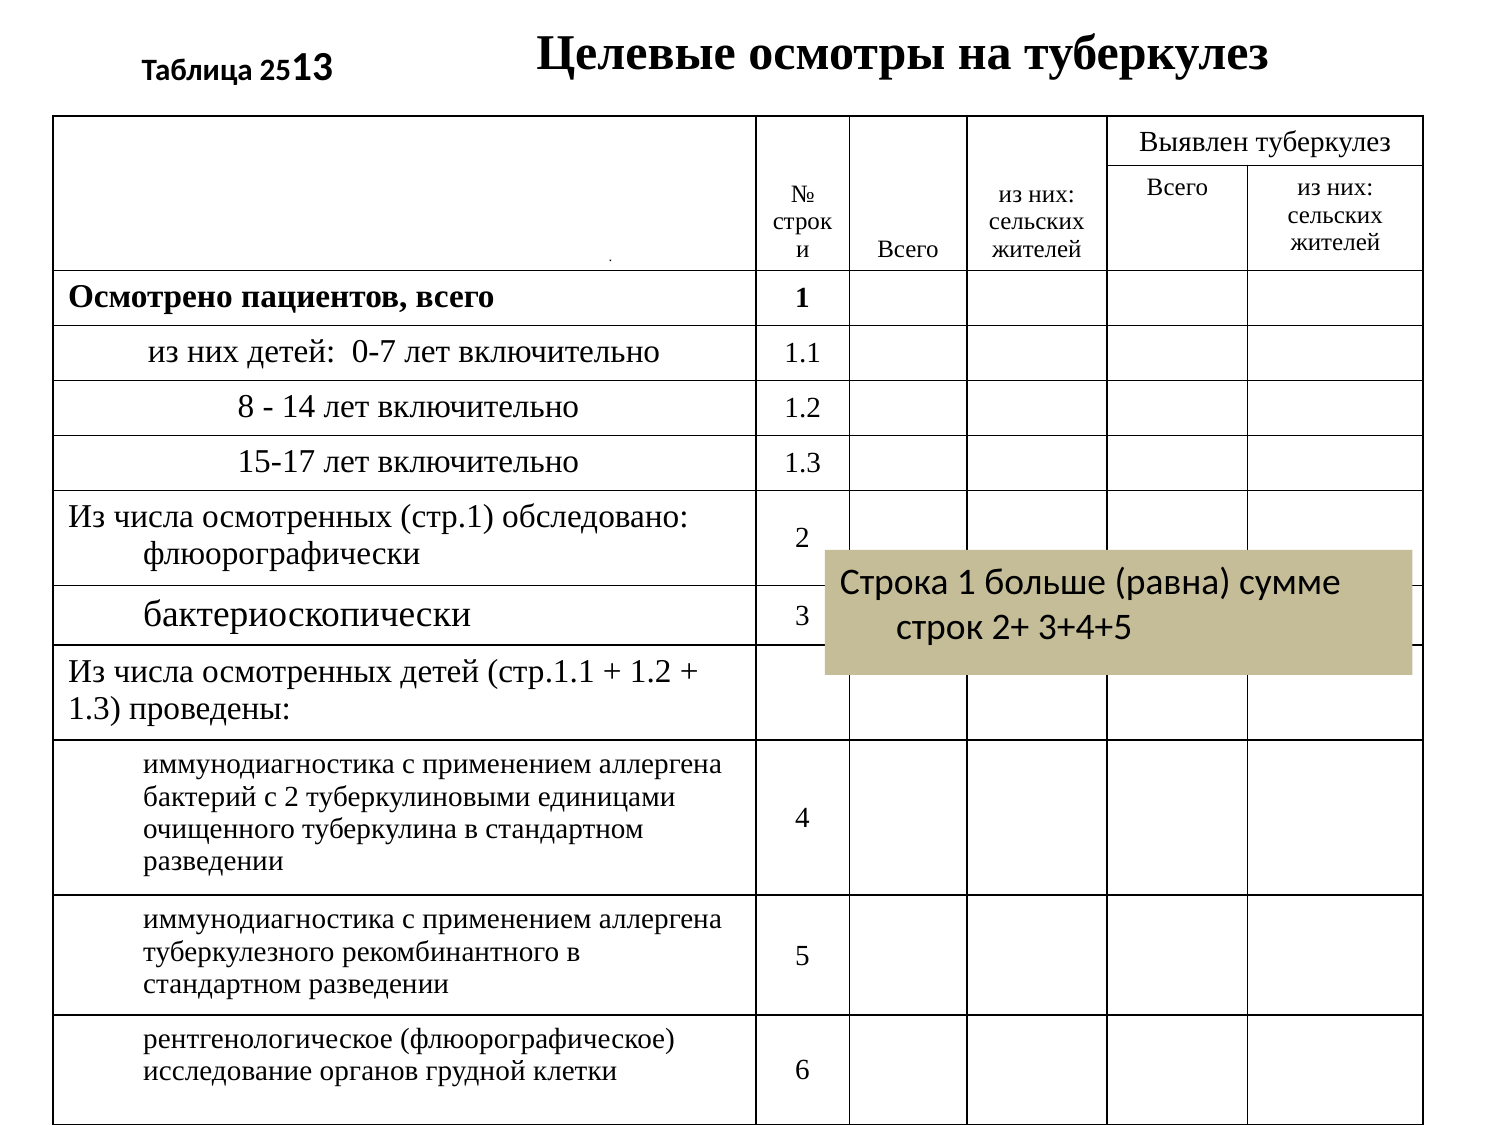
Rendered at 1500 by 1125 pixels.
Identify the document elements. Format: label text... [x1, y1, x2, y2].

table_cell 4 [757, 741, 849, 894]
table_cell [1108, 436, 1247, 490]
table_cell [1248, 741, 1422, 894]
table_cell 1.1 [757, 326, 849, 380]
table_cell из них: сельских жителей [1248, 166, 1422, 270]
table_cell 8 - 14 лет включительно [54, 381, 755, 435]
table_cell [1108, 1016, 1247, 1124]
table_header № строки [757, 117, 849, 270]
table_cell иммунодиагностика с применением аллергена туберкулезного рекомбинантного в стандартном разведении [54, 896, 755, 1014]
table_cell [850, 491, 966, 549]
table_cell [968, 381, 1106, 435]
table_cell [1108, 381, 1247, 435]
table_cell [1248, 491, 1422, 585]
table_cell [1248, 646, 1422, 739]
table_cell [968, 896, 1106, 1014]
table_cell [1108, 741, 1247, 894]
text_box Целевые осмотры на туберкулез [490, 0, 1328, 100]
table_cell Всего [1108, 166, 1247, 270]
table_cell [968, 741, 1106, 894]
table_cell Из числа осмотренных (стр.1) обследовано: флюорографически [54, 491, 755, 585]
table_cell 1.2 [757, 381, 849, 435]
table_cell [850, 326, 966, 380]
table_cell 1 [757, 271, 849, 325]
table_cell [1248, 271, 1422, 325]
table_cell [1108, 271, 1247, 325]
table_cell 6 [757, 1016, 849, 1124]
table_cell [968, 326, 1106, 380]
table_cell 15-17 лет включительно [54, 436, 755, 490]
table_cell Осмотрено пациентов, всего [54, 271, 755, 325]
table_cell [850, 436, 966, 490]
table_cell [1248, 1016, 1422, 1124]
table_cell [1108, 896, 1247, 1014]
title Таблица 2513 [29, 31, 455, 96]
table_cell [968, 1016, 1106, 1124]
table_cell 2 [757, 491, 849, 585]
table_cell [1108, 491, 1247, 549]
table_cell [1413, 586, 1422, 644]
table_cell [757, 646, 849, 739]
table_cell [968, 436, 1106, 490]
table_cell [968, 491, 1106, 549]
table_cell рентгенологическое (флюорографическое) исследование органов грудной клетки [54, 1016, 755, 1124]
table_cell из них детей: 0-7 лет включительно [54, 326, 755, 380]
table_cell [850, 381, 966, 435]
table_cell [850, 1016, 966, 1124]
text_box Строка 1 больше (равна) сумме строк 2+ 3+4+5 [824, 549, 1413, 675]
table_cell [850, 896, 966, 1014]
table_cell [1248, 436, 1422, 490]
table_cell [1108, 326, 1247, 380]
table_header [54, 117, 755, 270]
table_cell [850, 675, 966, 739]
table_cell [1248, 896, 1422, 1014]
table_header Выявлен туберкулез [1108, 117, 1422, 165]
table_cell [968, 675, 1106, 739]
table_cell бактериоскопически [54, 586, 755, 644]
table_header из них: сельских жителей [968, 117, 1106, 270]
table_cell [1248, 381, 1422, 435]
table_cell 1.3 [757, 436, 849, 490]
table_cell [1108, 675, 1247, 739]
table_cell Из числа осмотренных детей (стр.1.1 + 1.2 + 1.3) проведены: [54, 646, 755, 739]
table_cell 3 [757, 586, 824, 644]
table_cell иммунодиагностика с применением аллергена бактерий с 2 туберкулиновыми единицами очищенного туберкулина в стандартном разведении [54, 741, 755, 894]
table_cell [968, 271, 1106, 325]
table_header Всего [850, 117, 966, 270]
table_cell 5 [757, 896, 849, 1014]
table_cell [850, 271, 966, 325]
table_cell [850, 741, 966, 894]
table_cell [1248, 326, 1422, 380]
